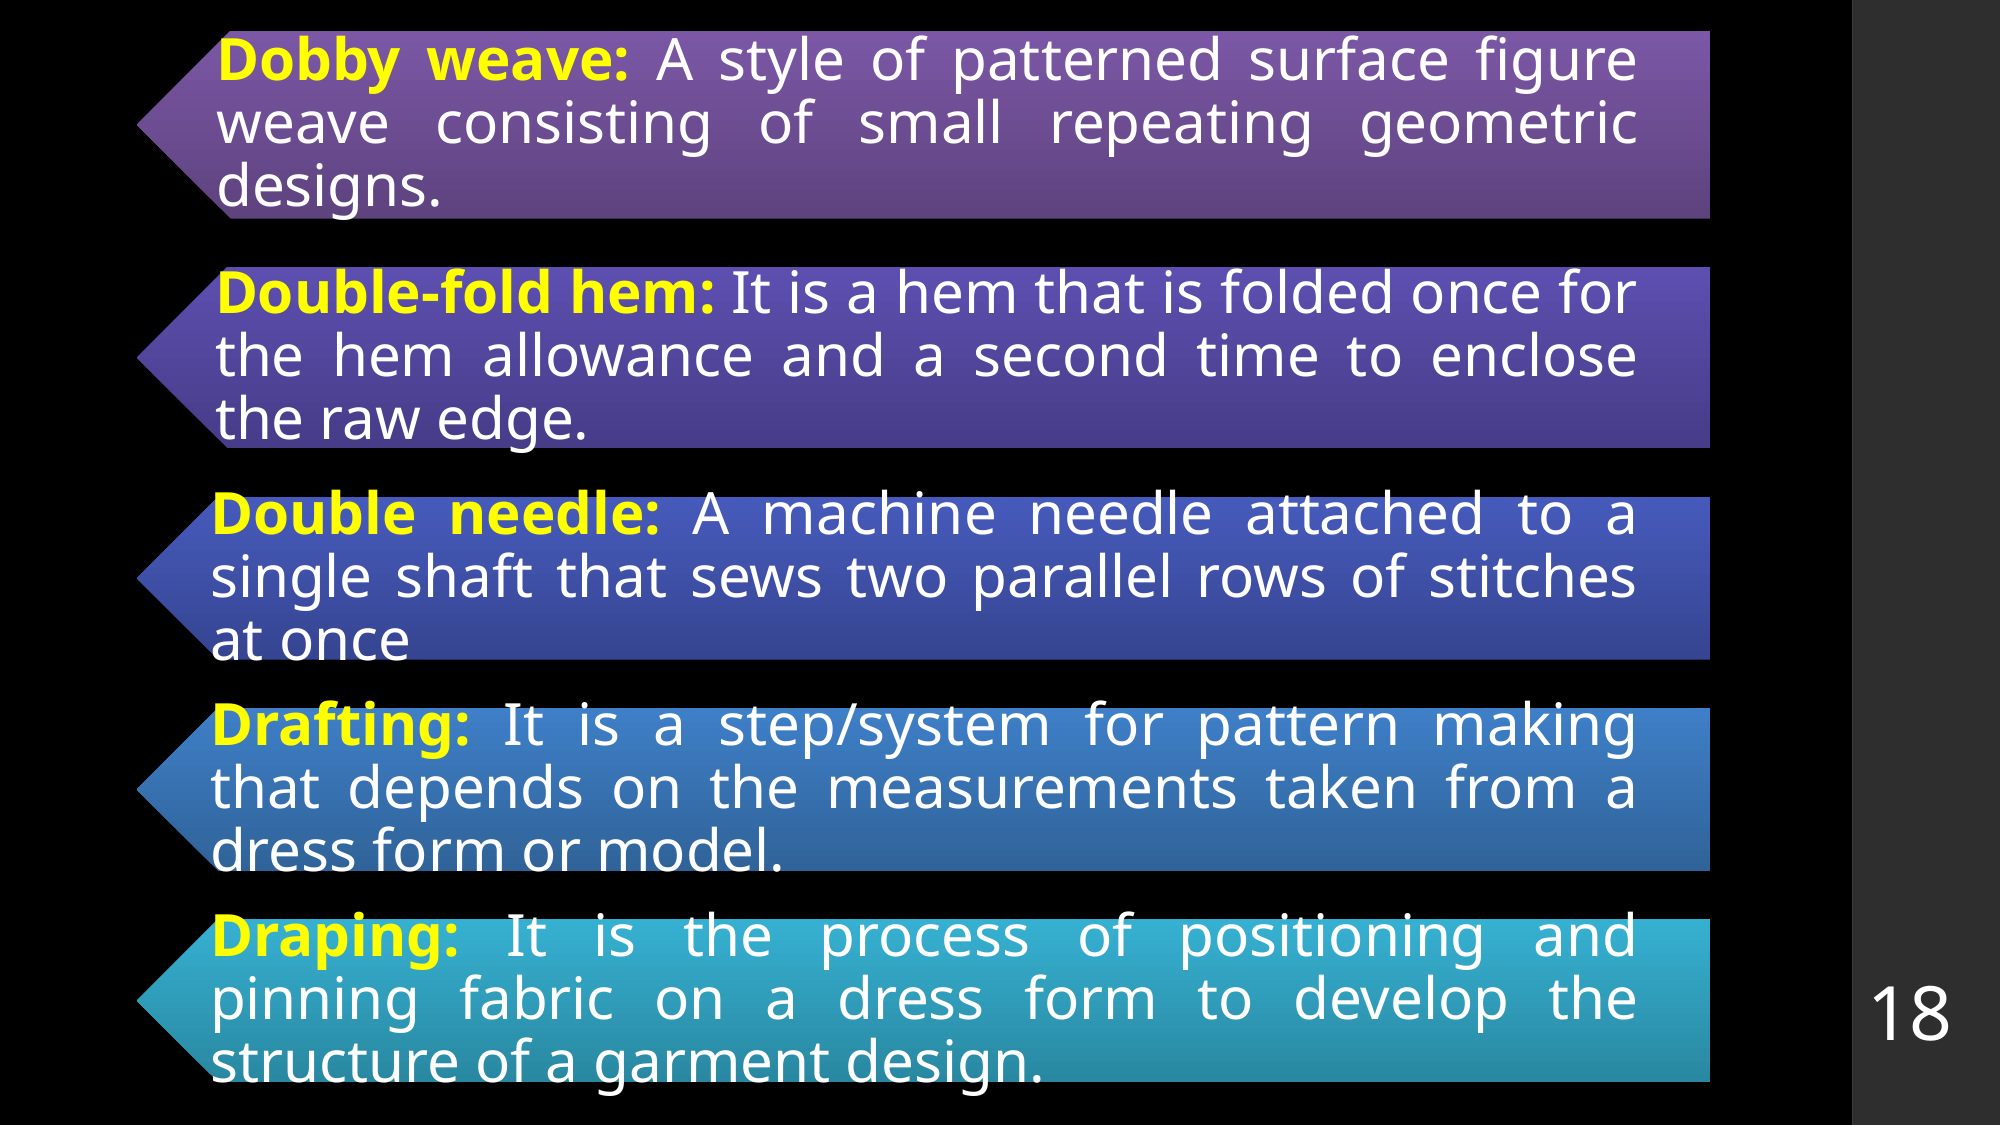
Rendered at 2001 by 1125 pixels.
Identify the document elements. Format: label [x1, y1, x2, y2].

text_box [0, 30, 2000, 1083]
